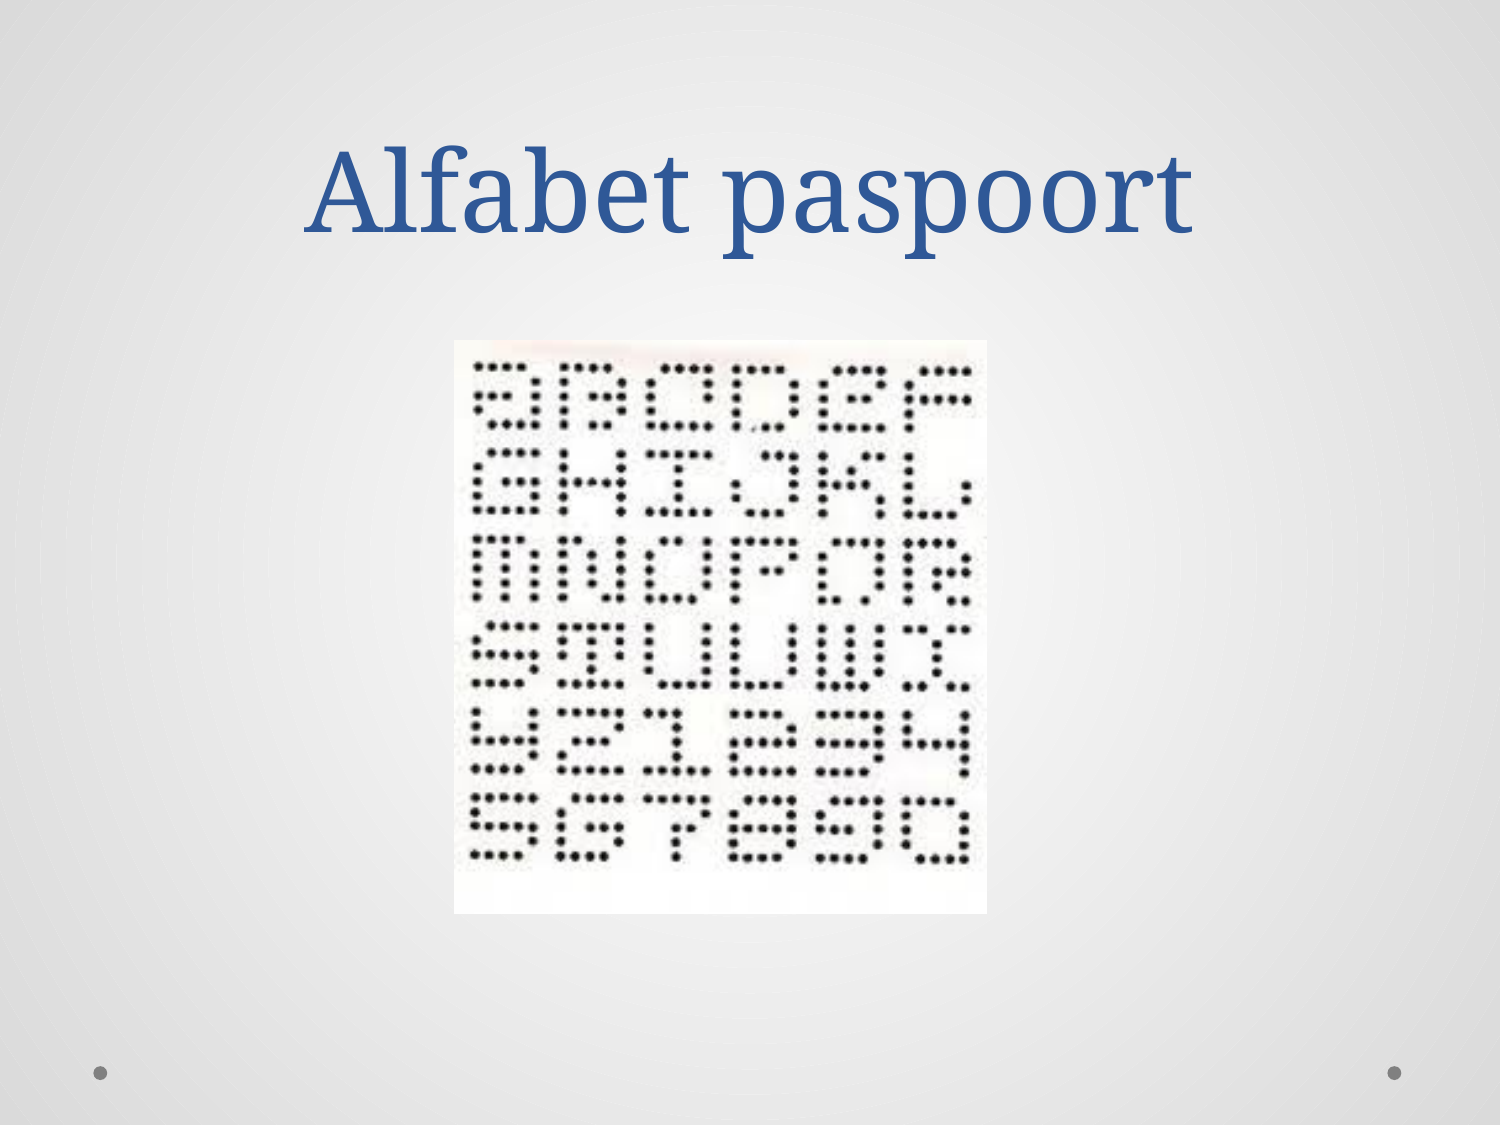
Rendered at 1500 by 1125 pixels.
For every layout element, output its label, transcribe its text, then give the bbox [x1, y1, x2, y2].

title Alfabet paspoort [75, 0, 1425, 263]
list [454, 340, 987, 915]
